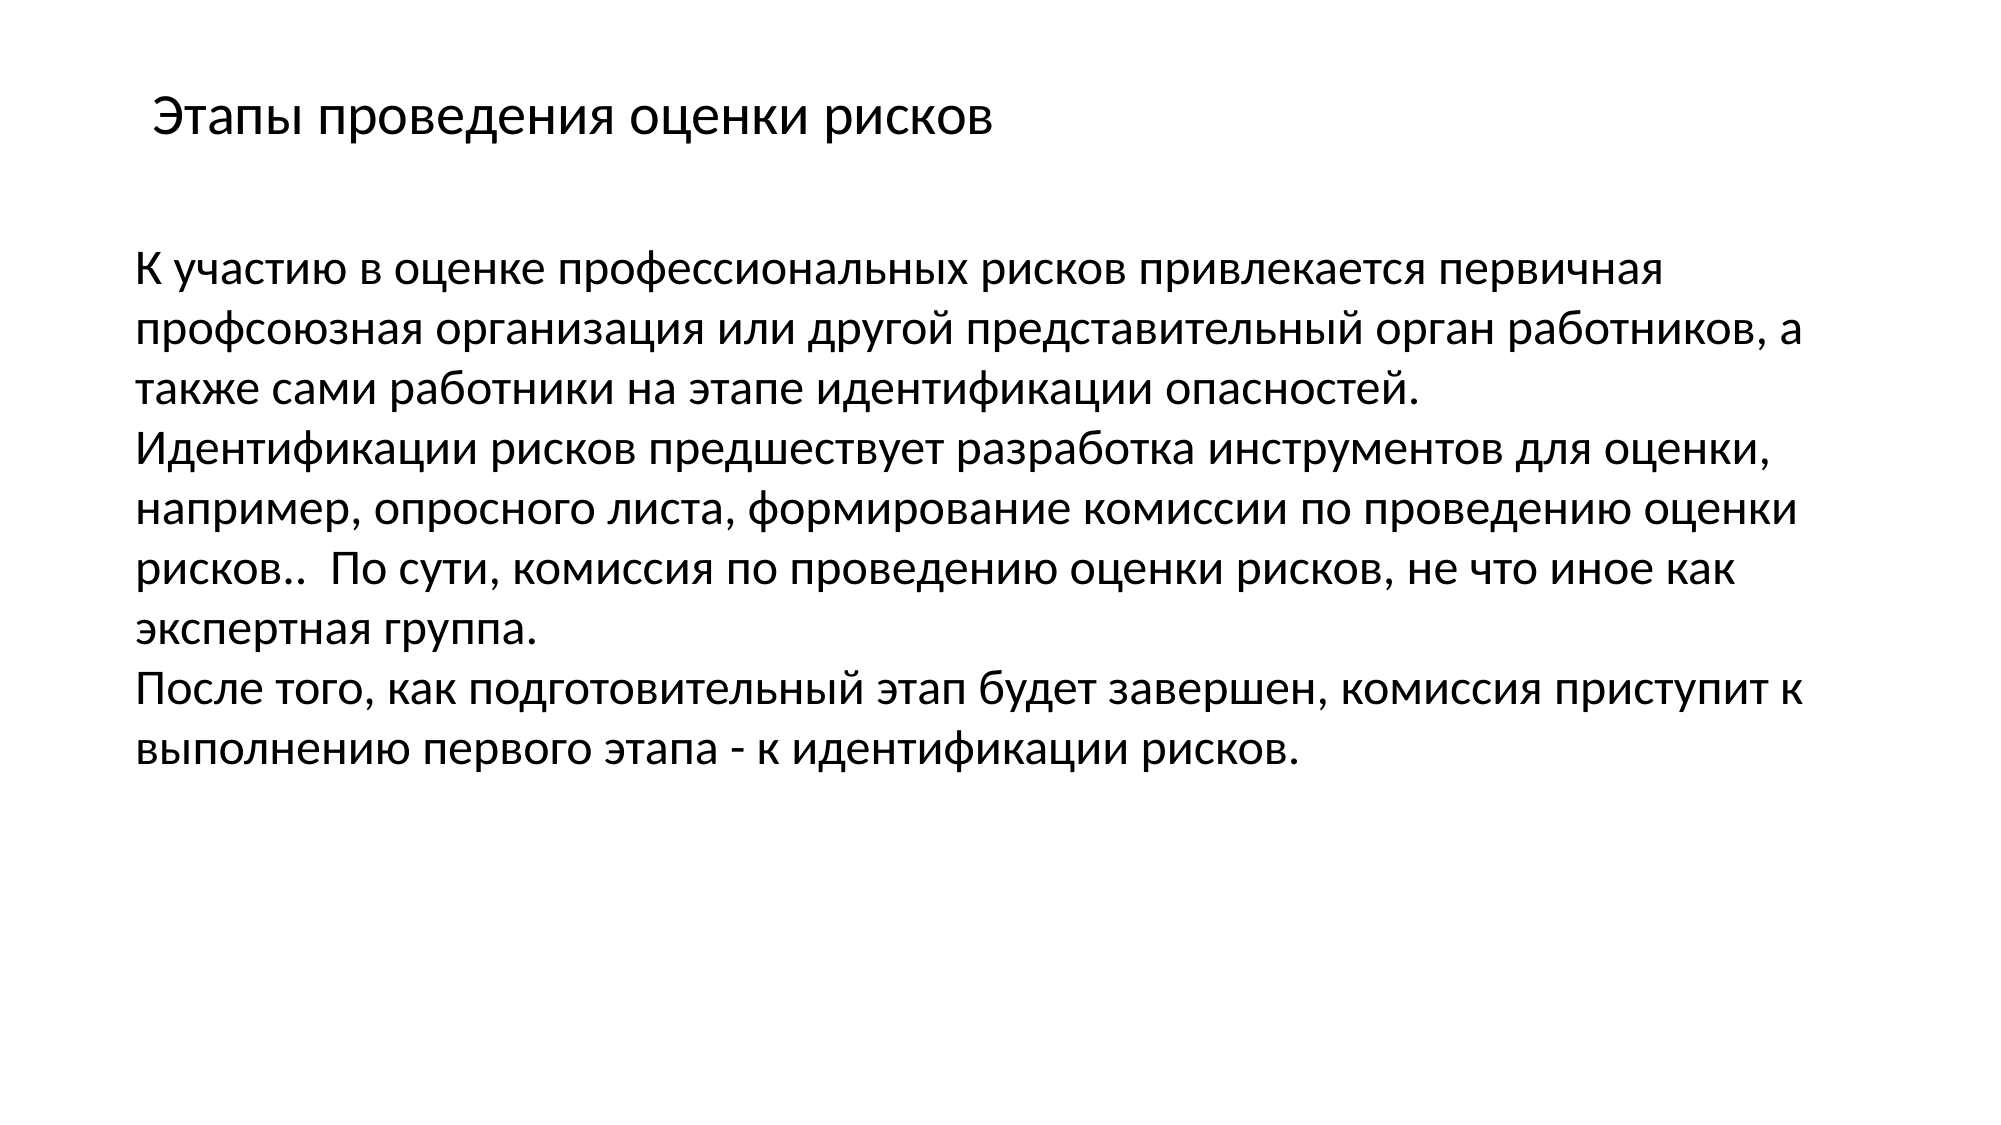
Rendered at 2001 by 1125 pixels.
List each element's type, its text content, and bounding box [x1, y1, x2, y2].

text_box К участию в оценке профессиональных рисков привлекается первичная профсоюзная организация или другой представительный орган работников, а также сами работники на этапе идентификации опасностей. Идентификации рисков предшествует разработка инструментов для оценки, например, опросного листа, формирование комиссии по проведению оценки рисков.. По сути, комиссия по проведению оценки рисков, не что иное как экспертная группа. После того, как подготовительный этап будет завершен, комиссия приступит к выполнению первого этапа - к идентификации рисков. [120, 226, 1879, 962]
text_box Этапы проведения оценки рисков [137, 68, 1563, 154]
